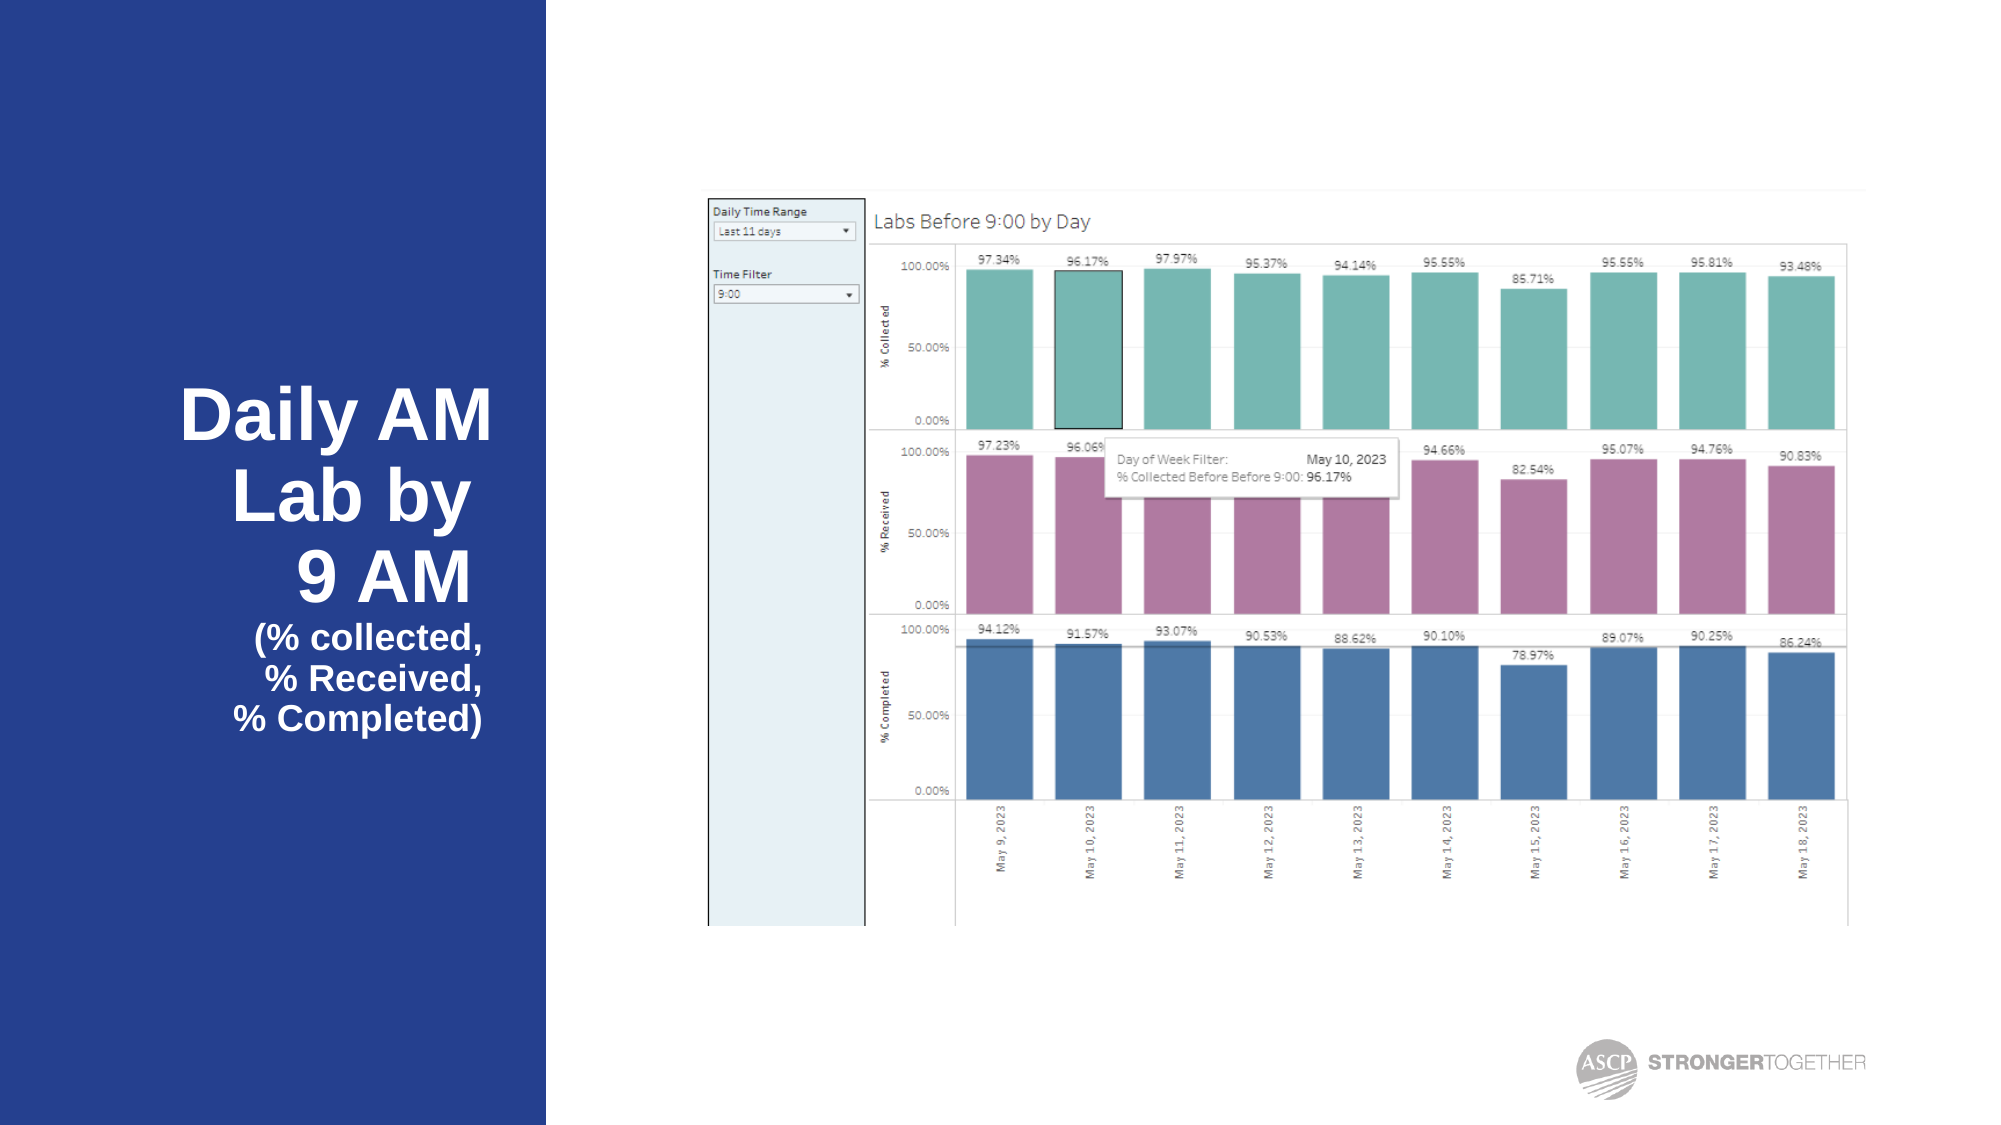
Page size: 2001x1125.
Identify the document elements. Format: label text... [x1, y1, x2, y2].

title Daily AM Lab by 9 AM (% collected, % Received, % Completed) [16, 448, 509, 667]
picture [1576, 1039, 1866, 1100]
picture [700, 189, 1866, 926]
